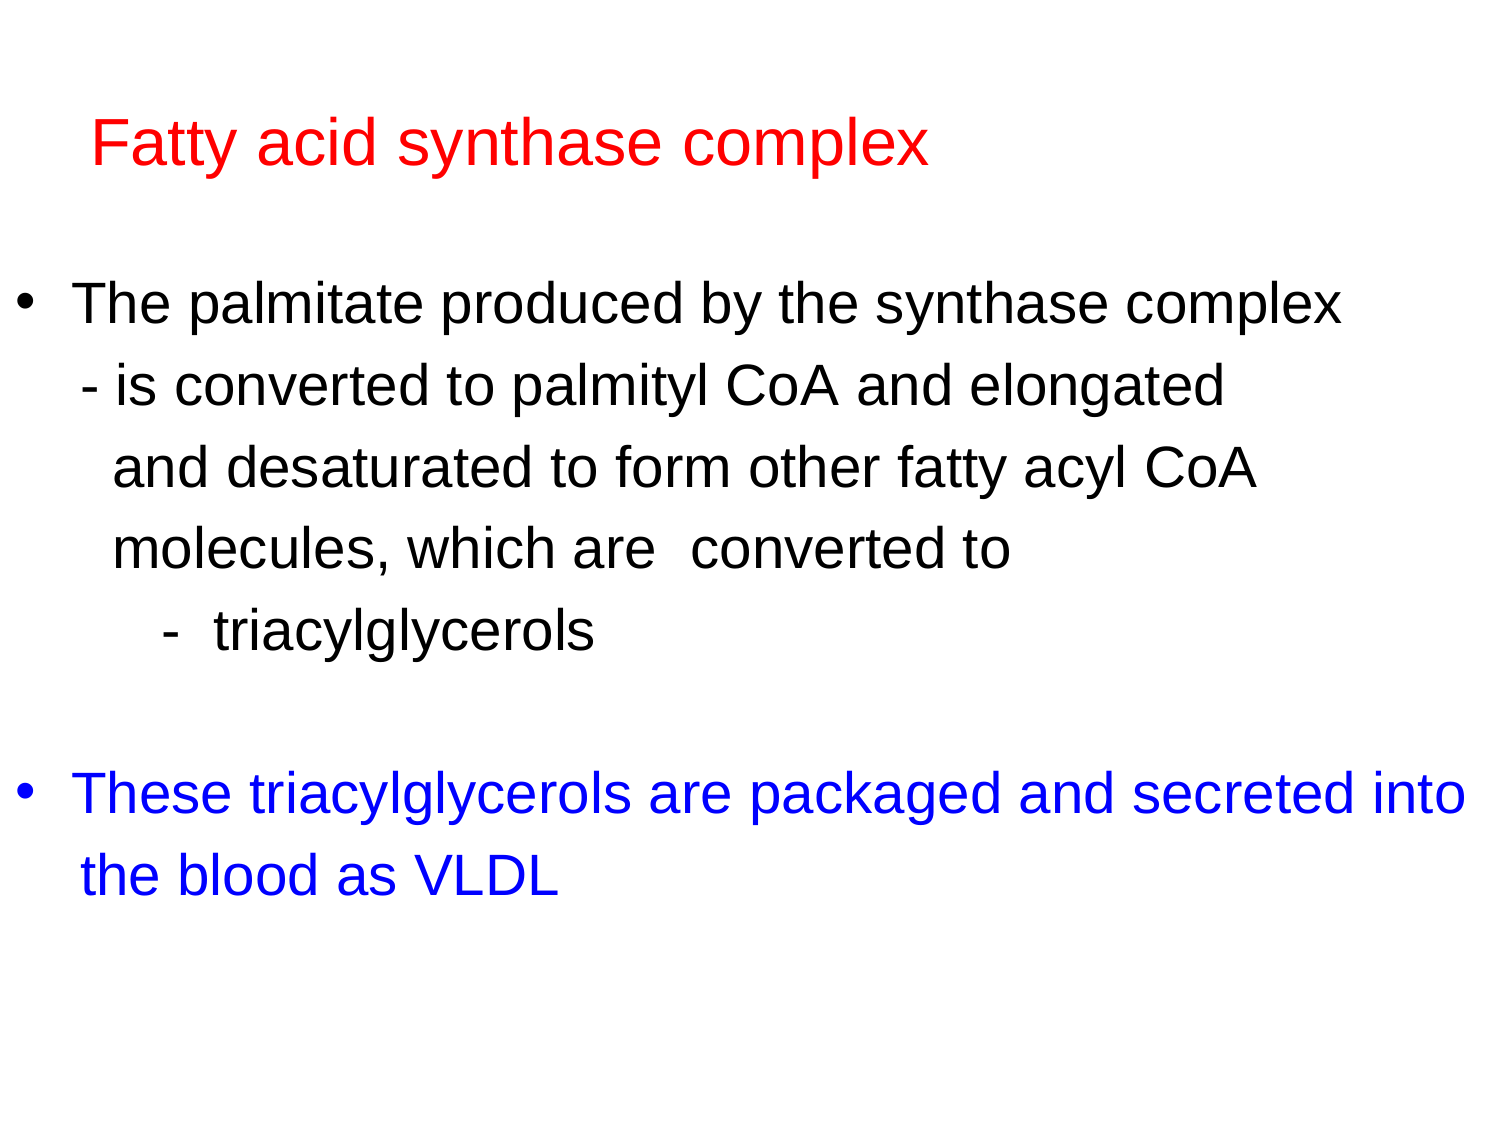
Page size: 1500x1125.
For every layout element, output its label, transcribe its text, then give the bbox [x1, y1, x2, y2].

title Fatty acid synthase complex [75, 45, 1425, 233]
list The palmitate produced by the synthase complex - is converted to palmityl CoA and elongated and desaturated to form other fatty acyl CoA molecules, which are converted to - triacylglycerols These triacylglycerols are packaged and secreted into the blood as VLDL [0, 257, 1500, 1001]
